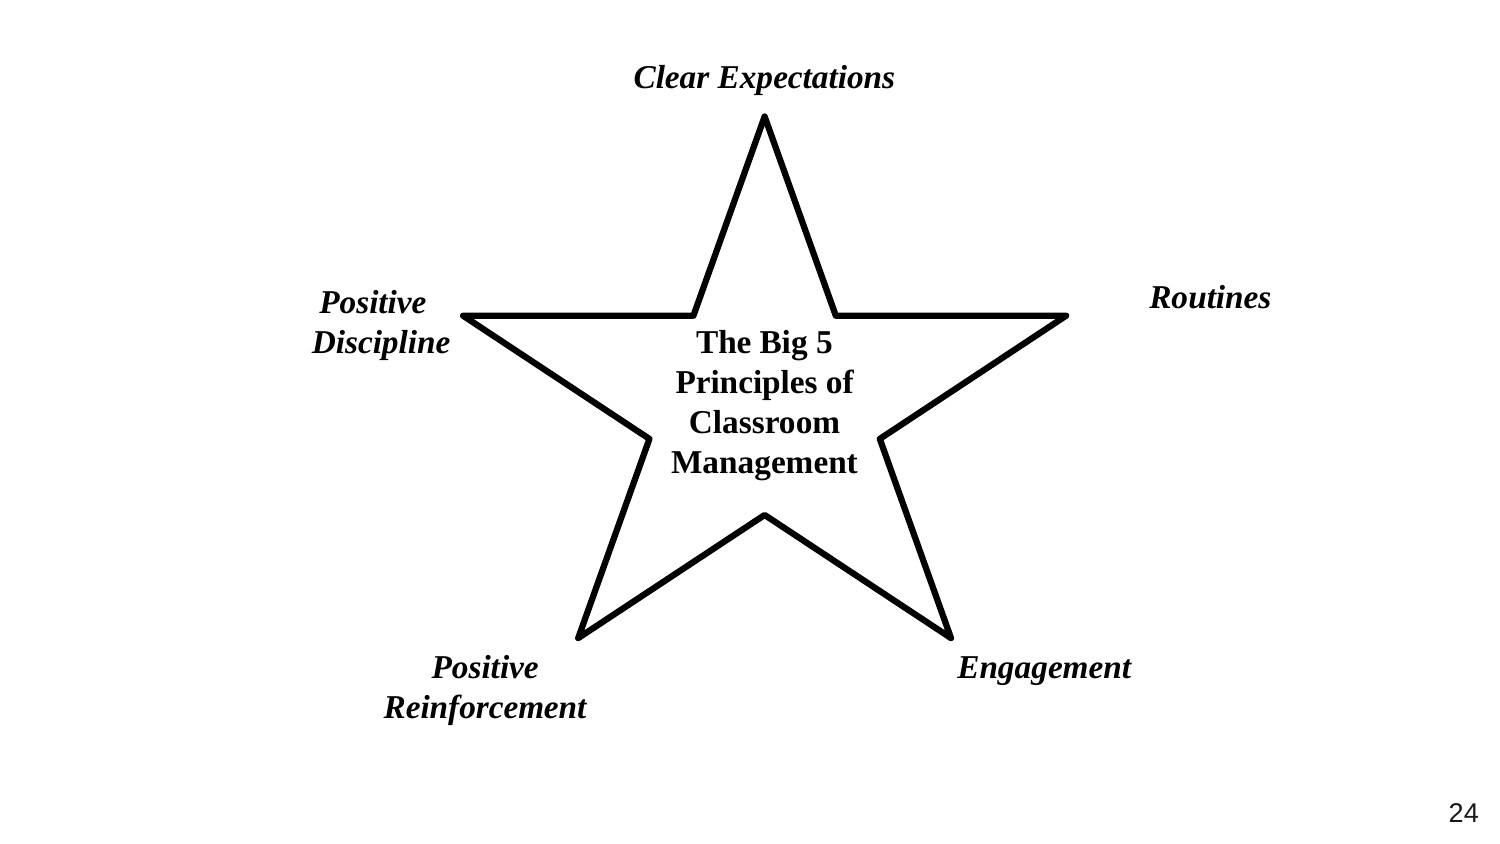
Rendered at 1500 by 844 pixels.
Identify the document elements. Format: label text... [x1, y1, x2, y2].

slide_number 24 [1403, 779, 1494, 844]
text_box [222, 47, 1366, 779]
